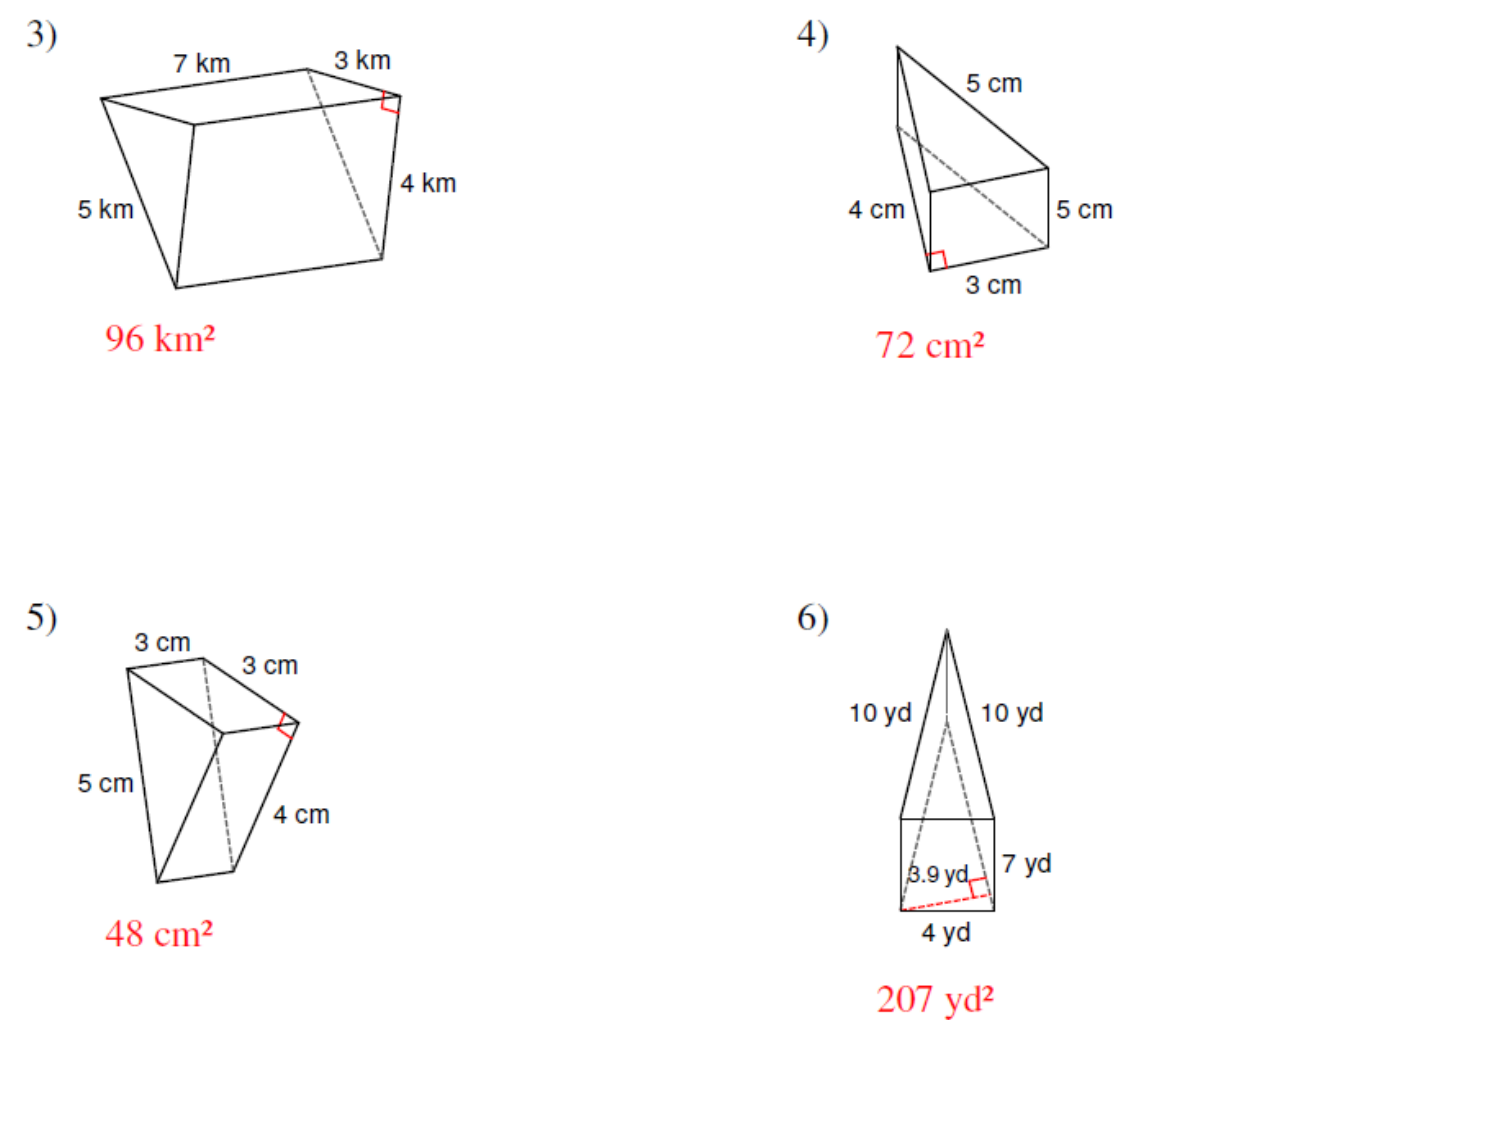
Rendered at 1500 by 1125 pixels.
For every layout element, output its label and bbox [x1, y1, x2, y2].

picture [0, 0, 1132, 1021]
